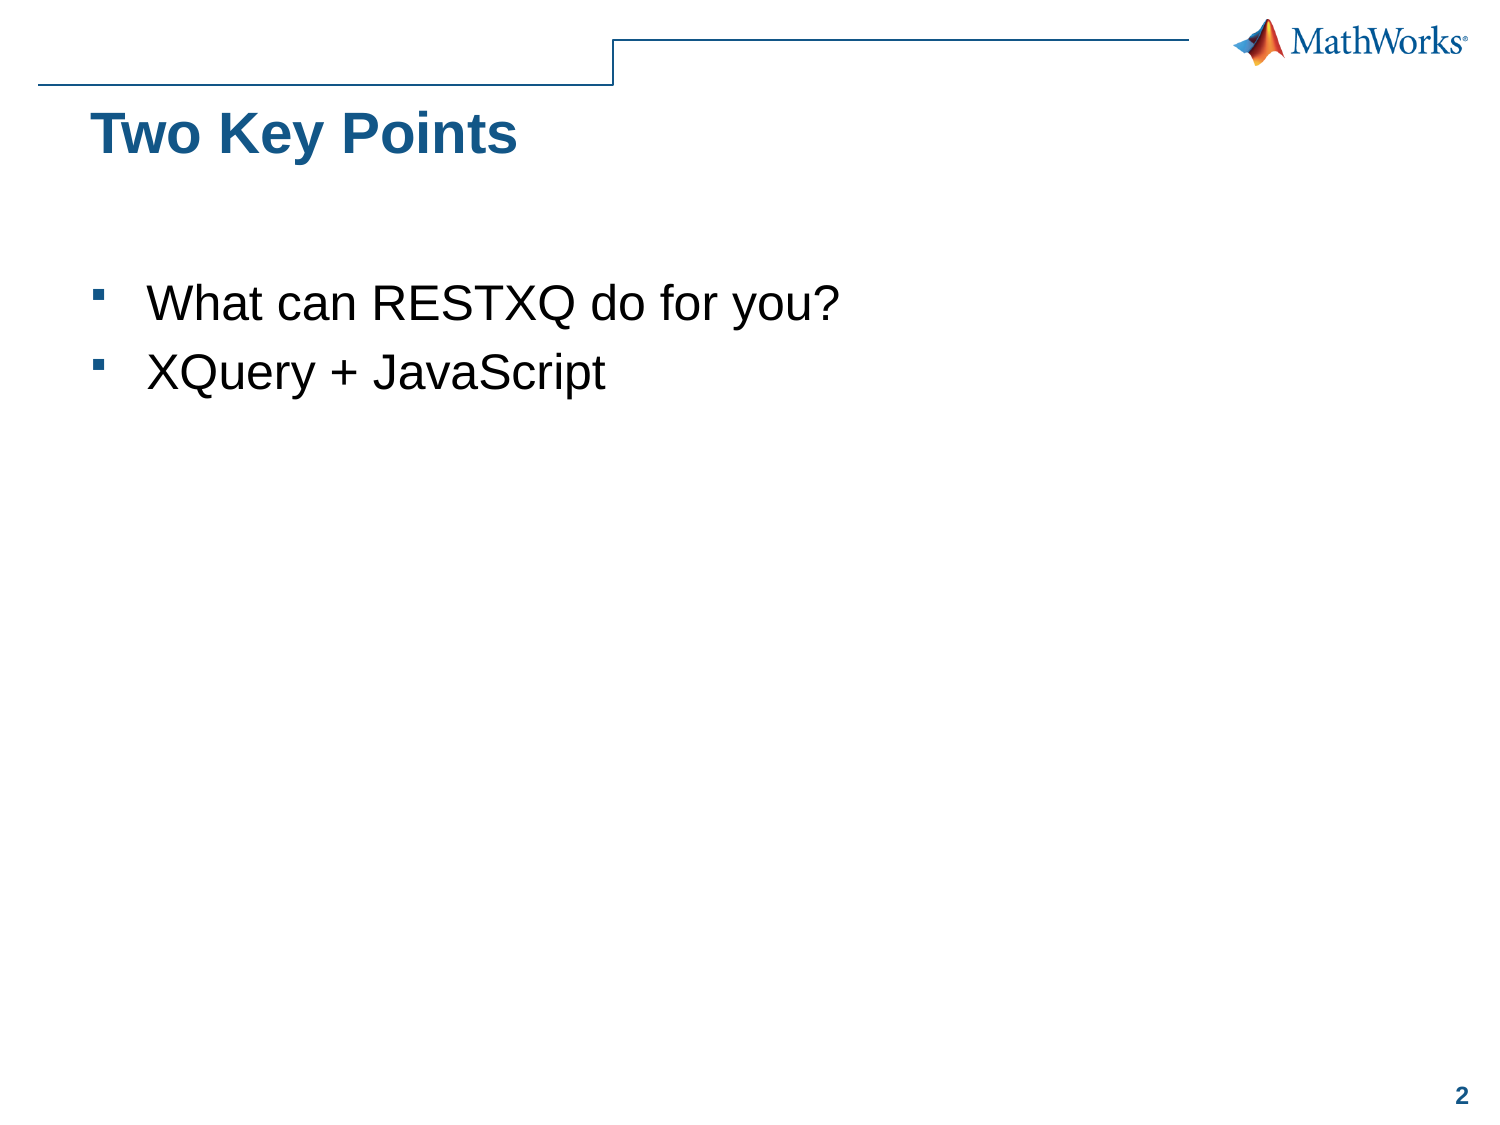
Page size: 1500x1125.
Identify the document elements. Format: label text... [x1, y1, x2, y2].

list What can RESTXQ do for you? XQuery + JavaScript [75, 262, 1400, 1025]
picture [1226, 7, 1483, 78]
title Two Key Points [75, 87, 1400, 250]
